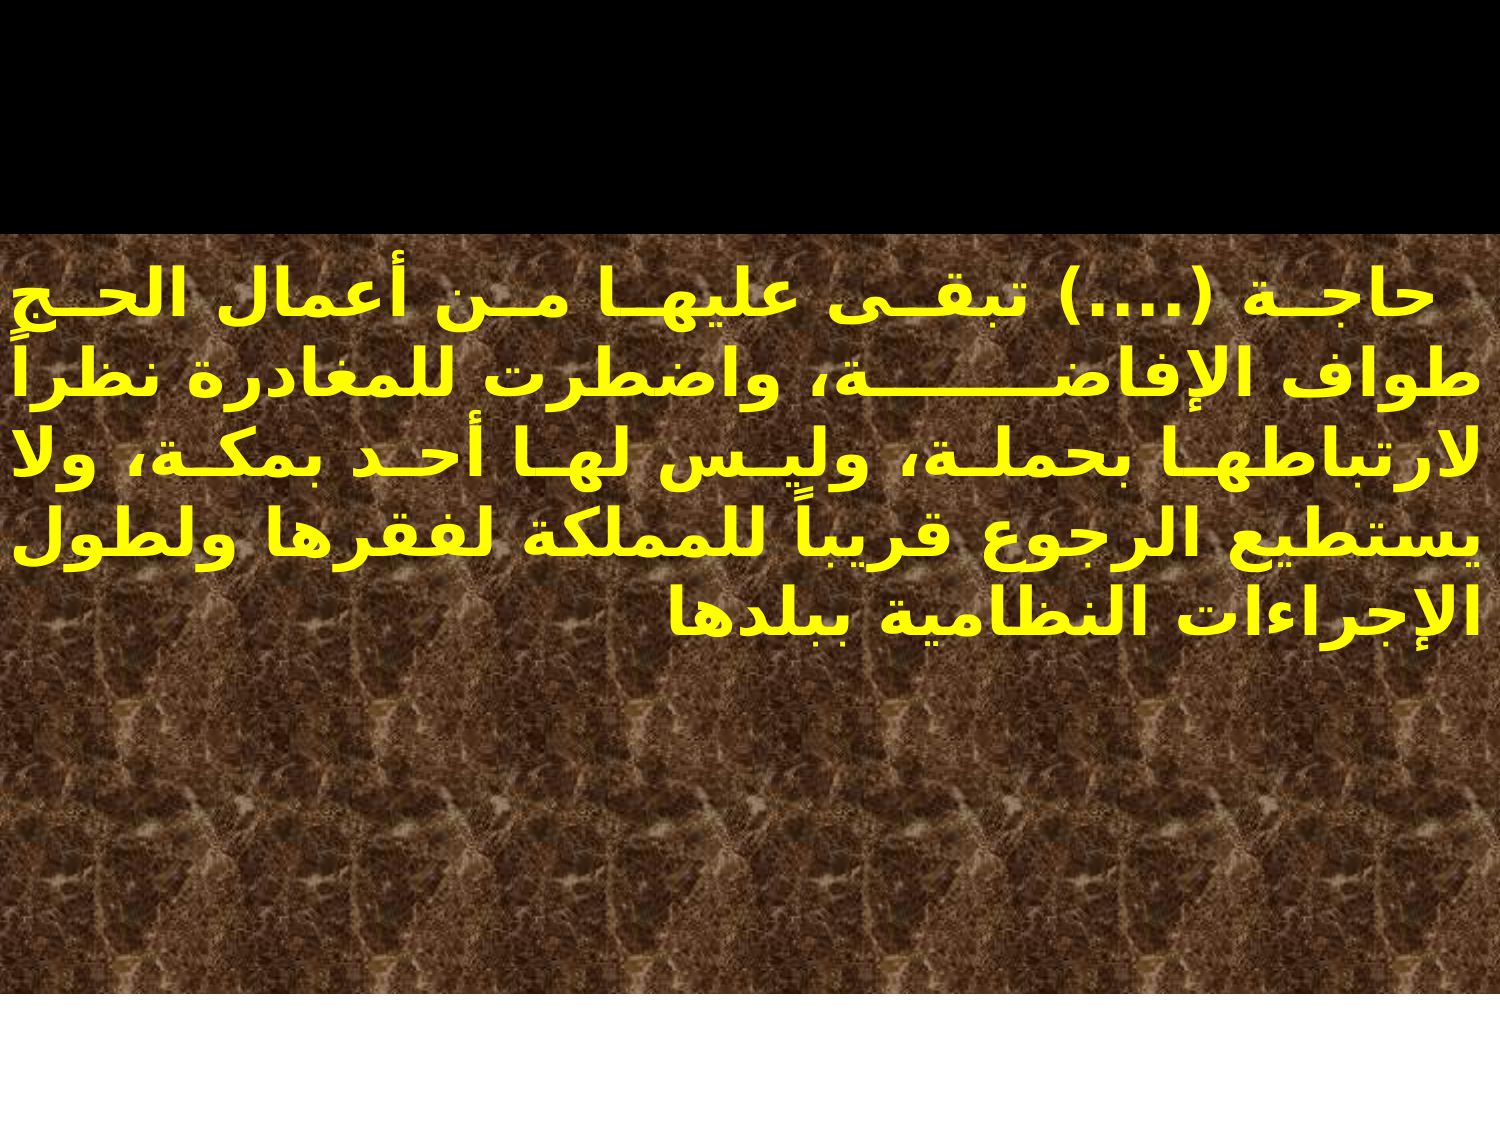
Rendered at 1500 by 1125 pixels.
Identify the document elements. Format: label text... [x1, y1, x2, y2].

list حاجة (....) تبقى عليها من أعمال الحج طواف الإفاضة، واضطرت للمغادرة نظراً لارتباطها بحملة، وليس لها أحد بمكة، ولا يستطيع الرجوع قريباً للمملكة لفقرها ولطول الإجراءات النظامية ببلدها [0, 234, 1500, 994]
